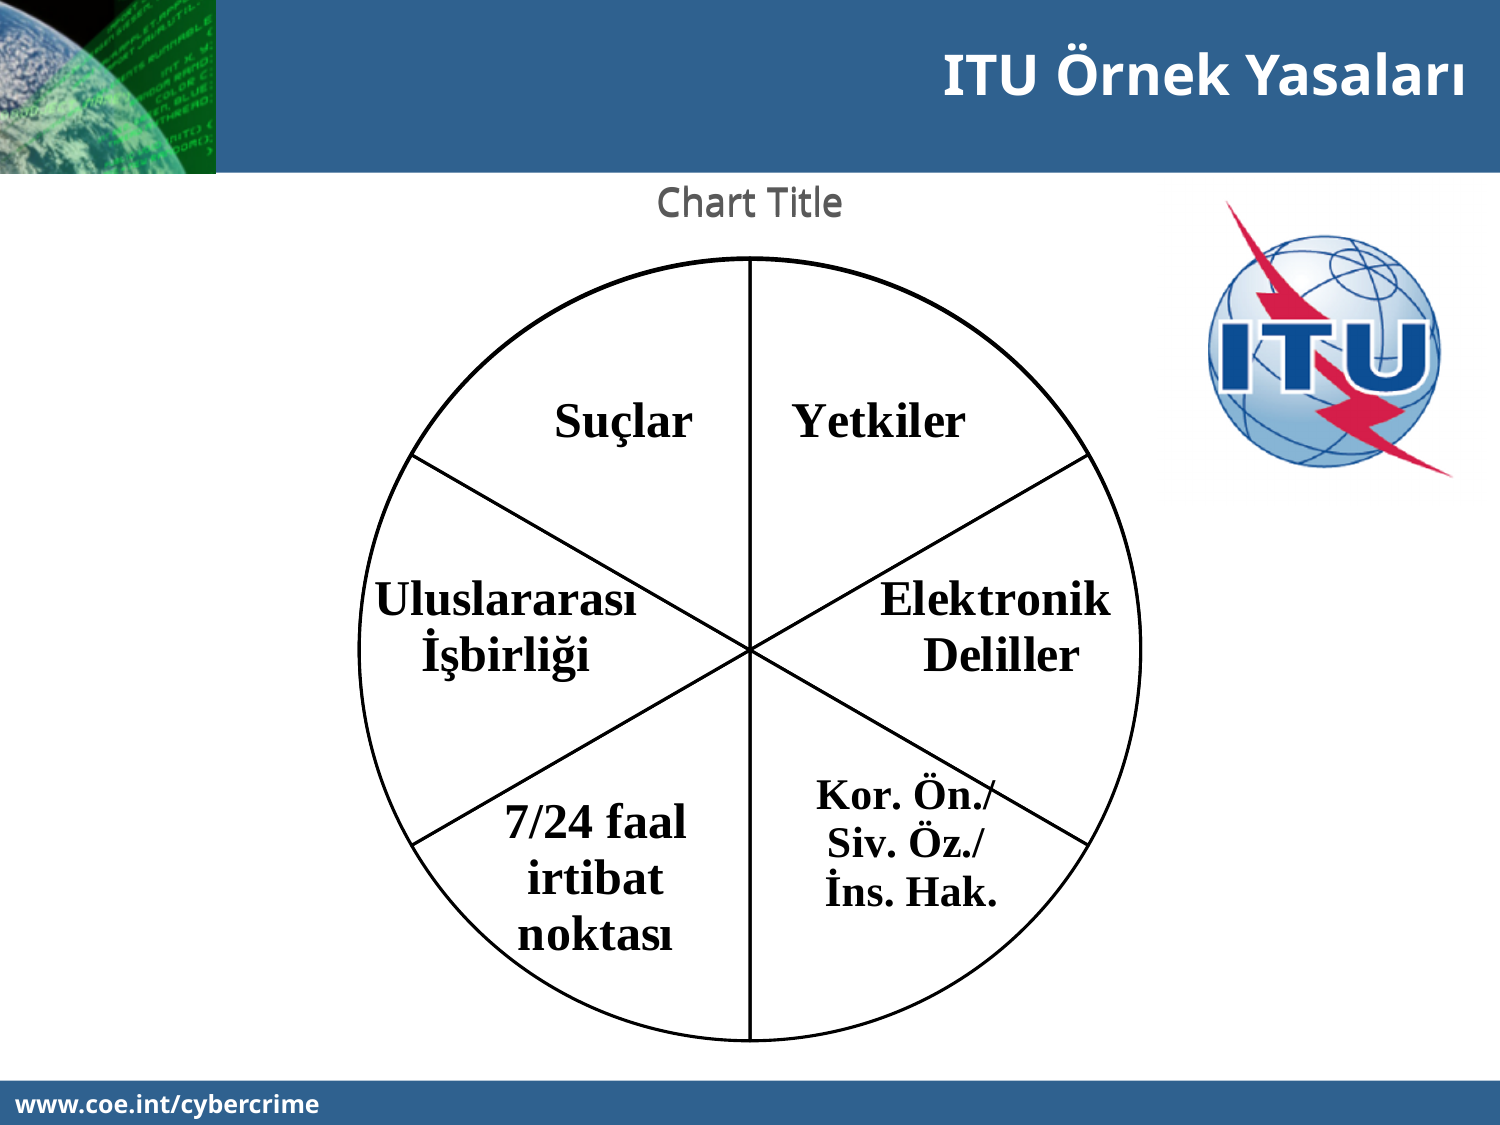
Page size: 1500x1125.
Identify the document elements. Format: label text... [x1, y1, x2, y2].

text_box ITU Örnek Yasaları [230, 31, 1483, 114]
picture [0, 0, 216, 174]
text_box [220, 0, 1500, 132]
picture [1157, 176, 1487, 507]
chart [0, 133, 1500, 1118]
